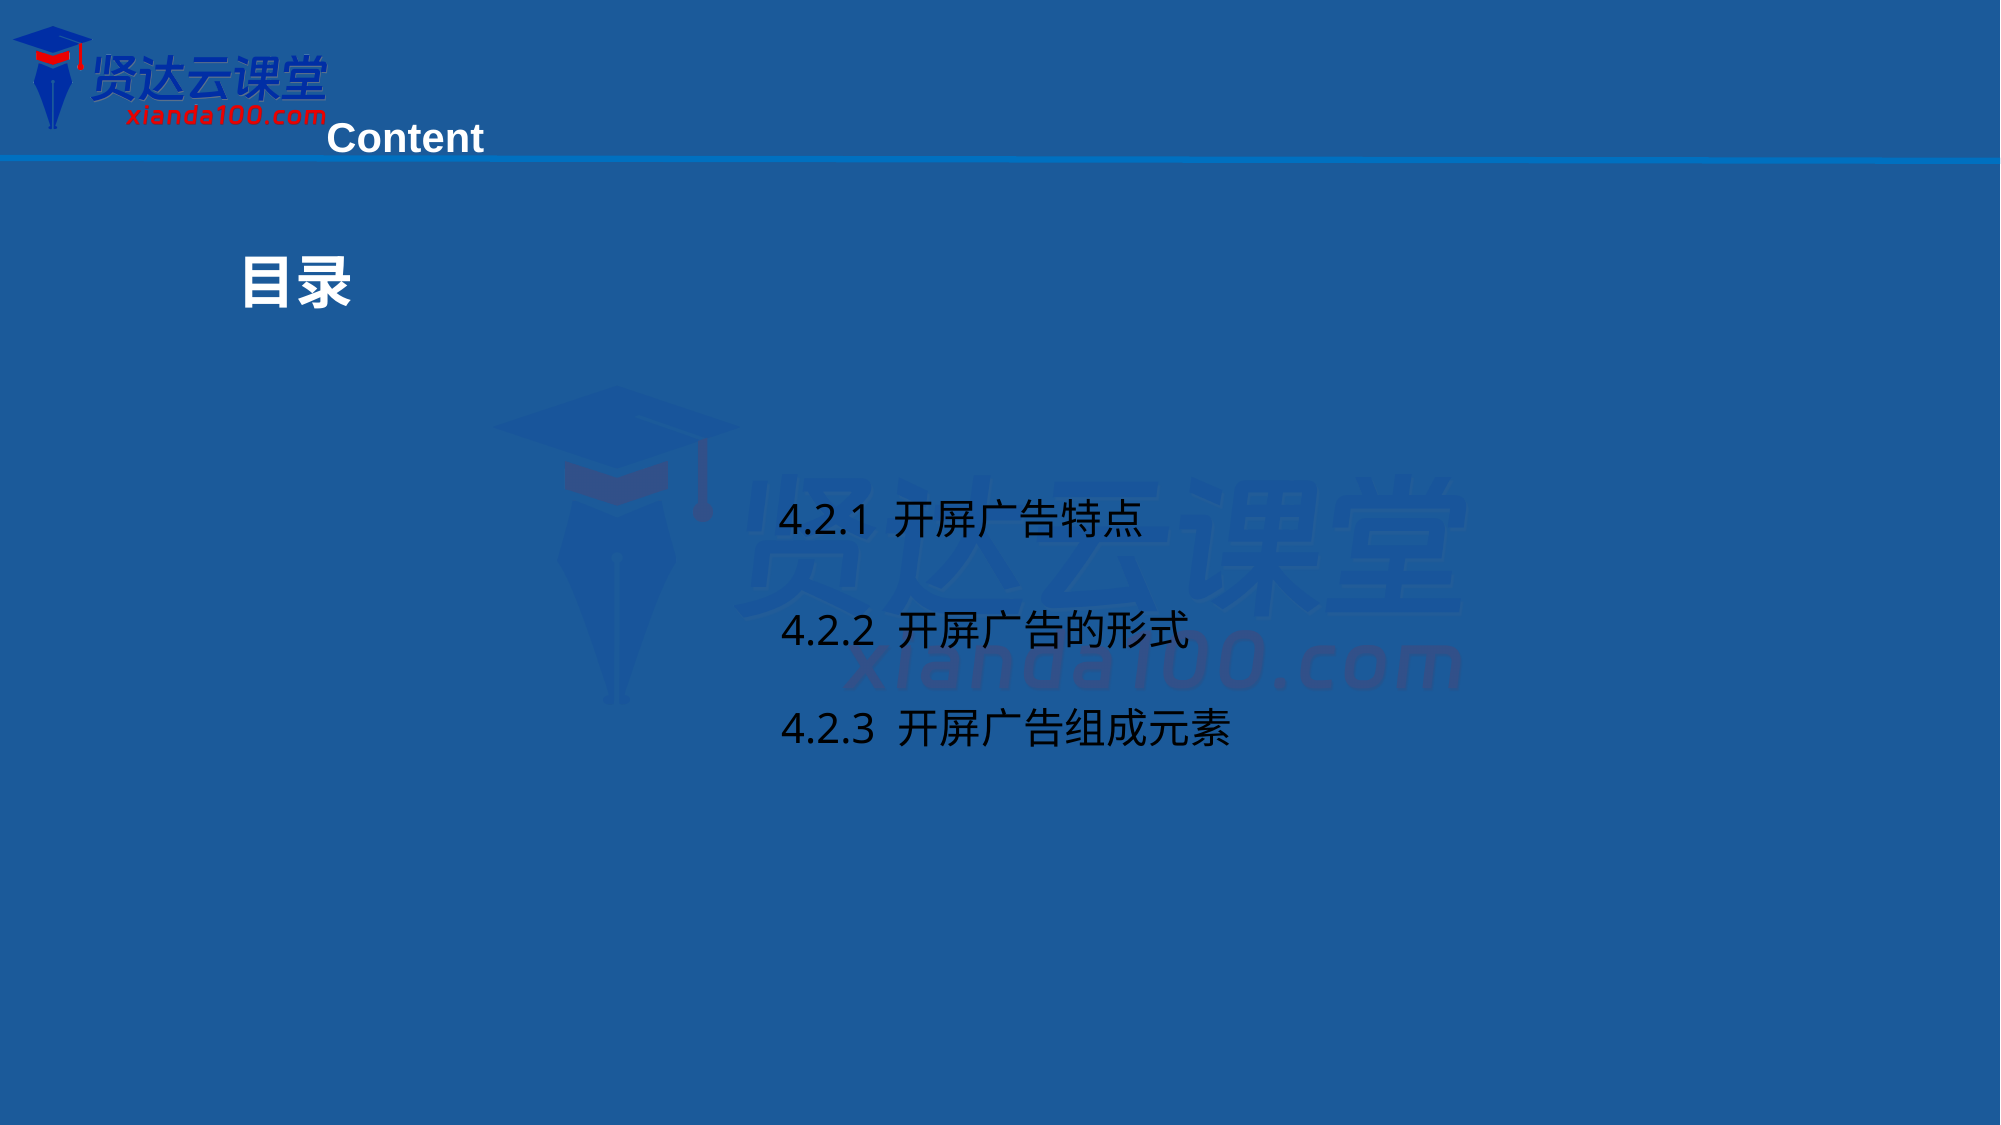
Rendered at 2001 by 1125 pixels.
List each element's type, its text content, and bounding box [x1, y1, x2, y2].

text_box 4.2.3 开屏广告组成元素 [766, 678, 1487, 773]
text_box 4.2.2 开屏广告的形式 [766, 579, 1487, 674]
text_box Content [311, 103, 767, 169]
text_box 4.2.1 开屏广告特点 [763, 471, 1485, 566]
text_box 目录 [135, 217, 457, 344]
picture [0, 7, 353, 155]
